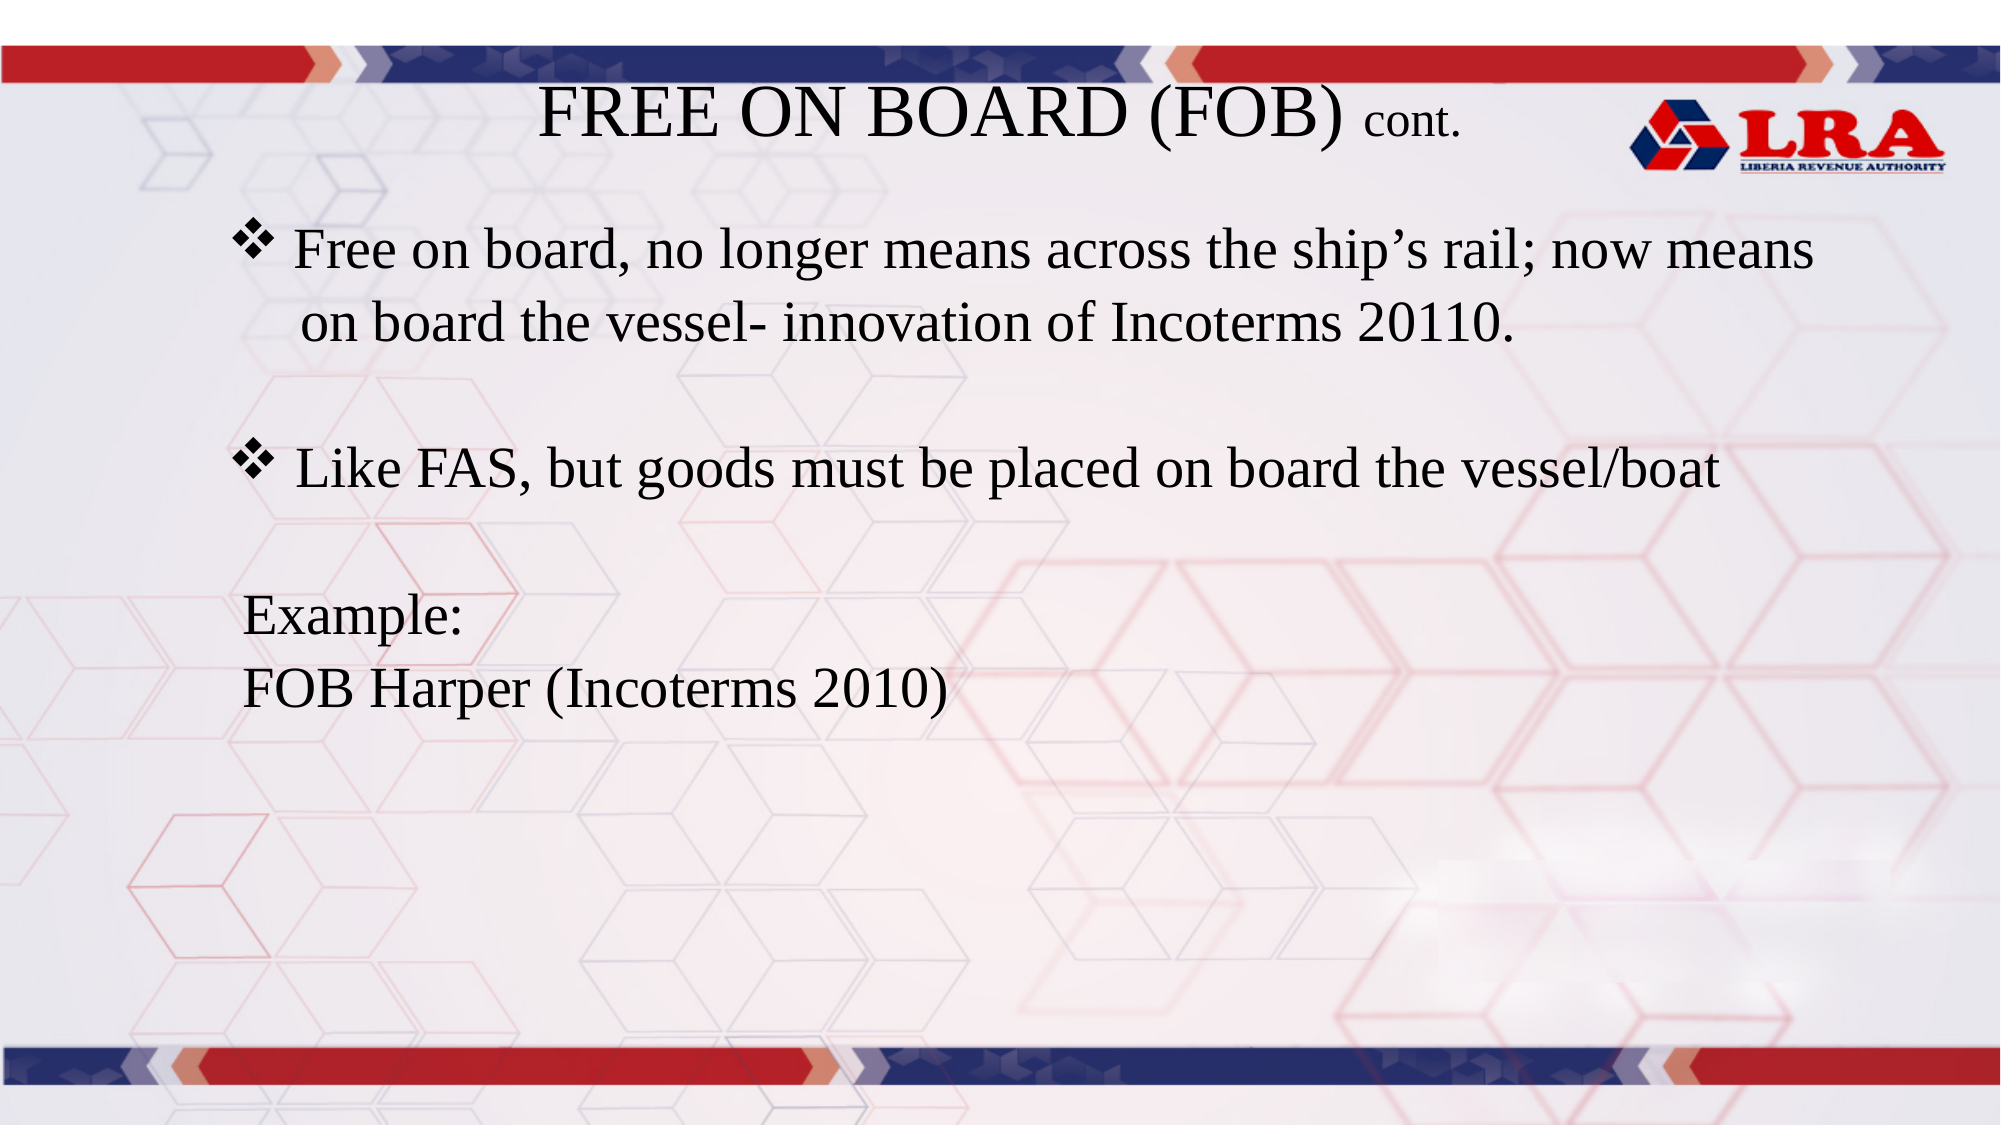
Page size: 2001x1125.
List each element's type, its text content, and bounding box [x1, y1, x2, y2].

list Free on board, no longer means across the ship’s rail; now means on board the vessel- innovation of Incoterms 20110. Like FAS, but goods must be placed on board the vessel/boat Example: FOB Harper (Incoterms 2010) [137, 210, 1863, 1058]
title FREE ON BOARD (FOB) cont. [137, 59, 1863, 165]
picture [0, 0, 2001, 1125]
